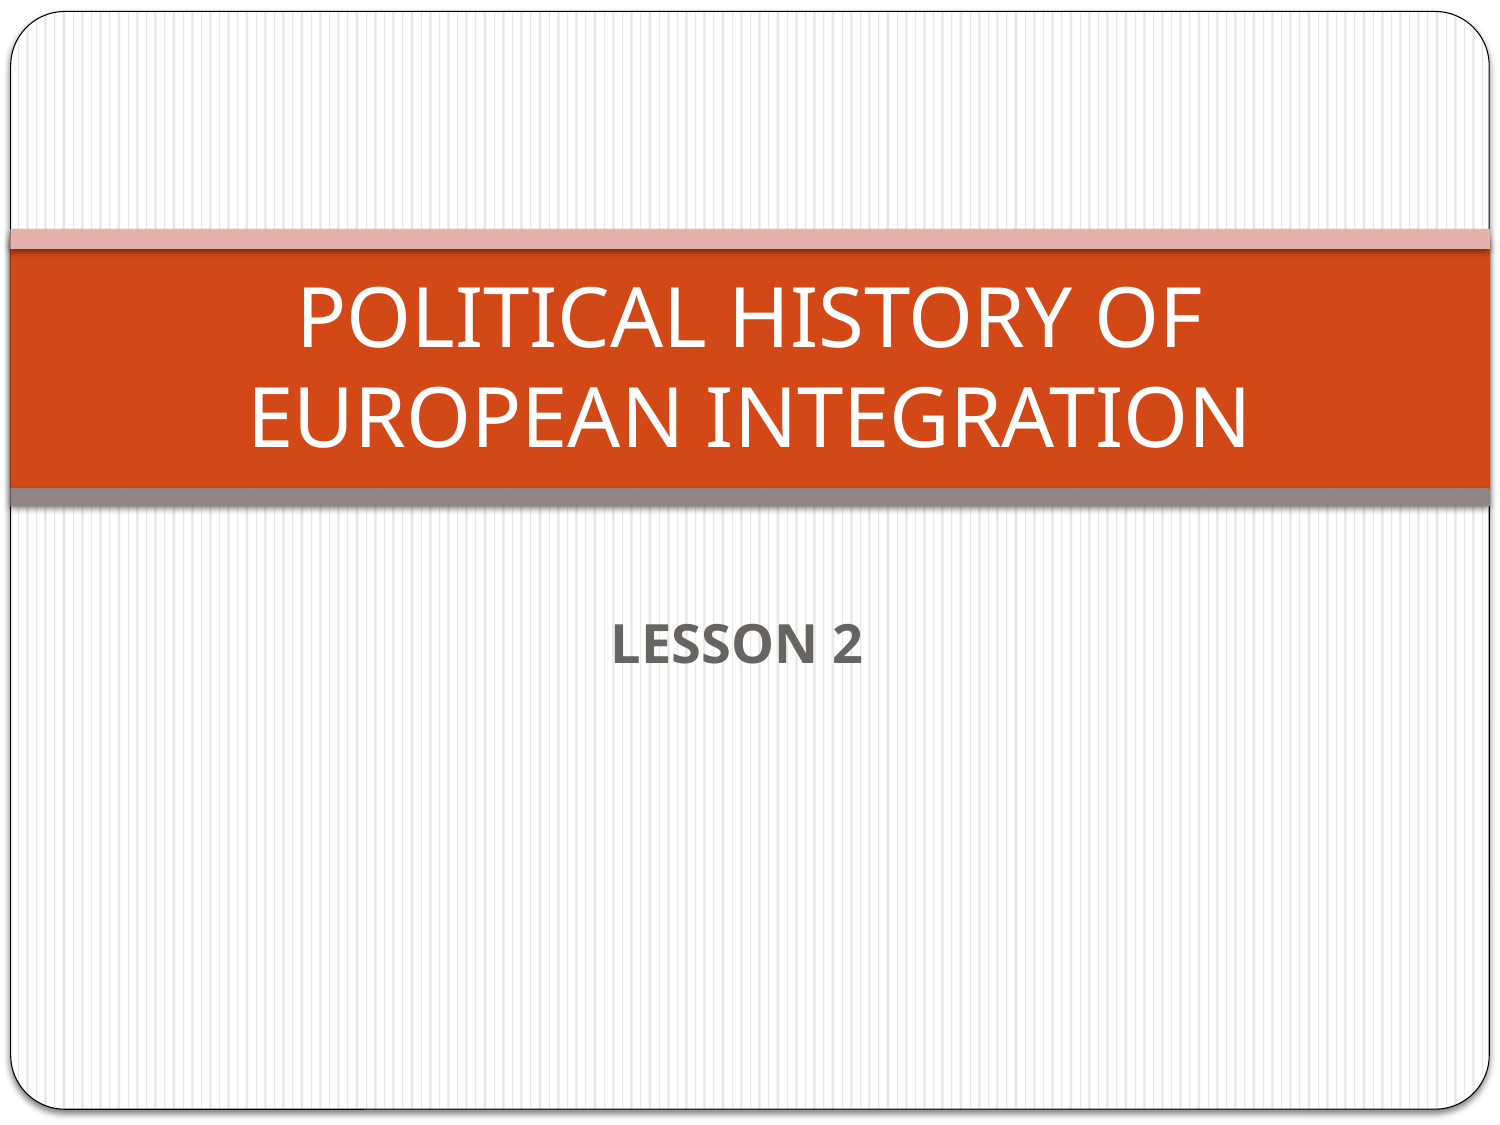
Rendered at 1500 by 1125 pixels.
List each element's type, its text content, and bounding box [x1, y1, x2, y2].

subtitle LESSON 2 [212, 525, 1263, 788]
title POLITICAL HISTORY OF EUROPEAN INTEGRATION [75, 247, 1425, 489]
